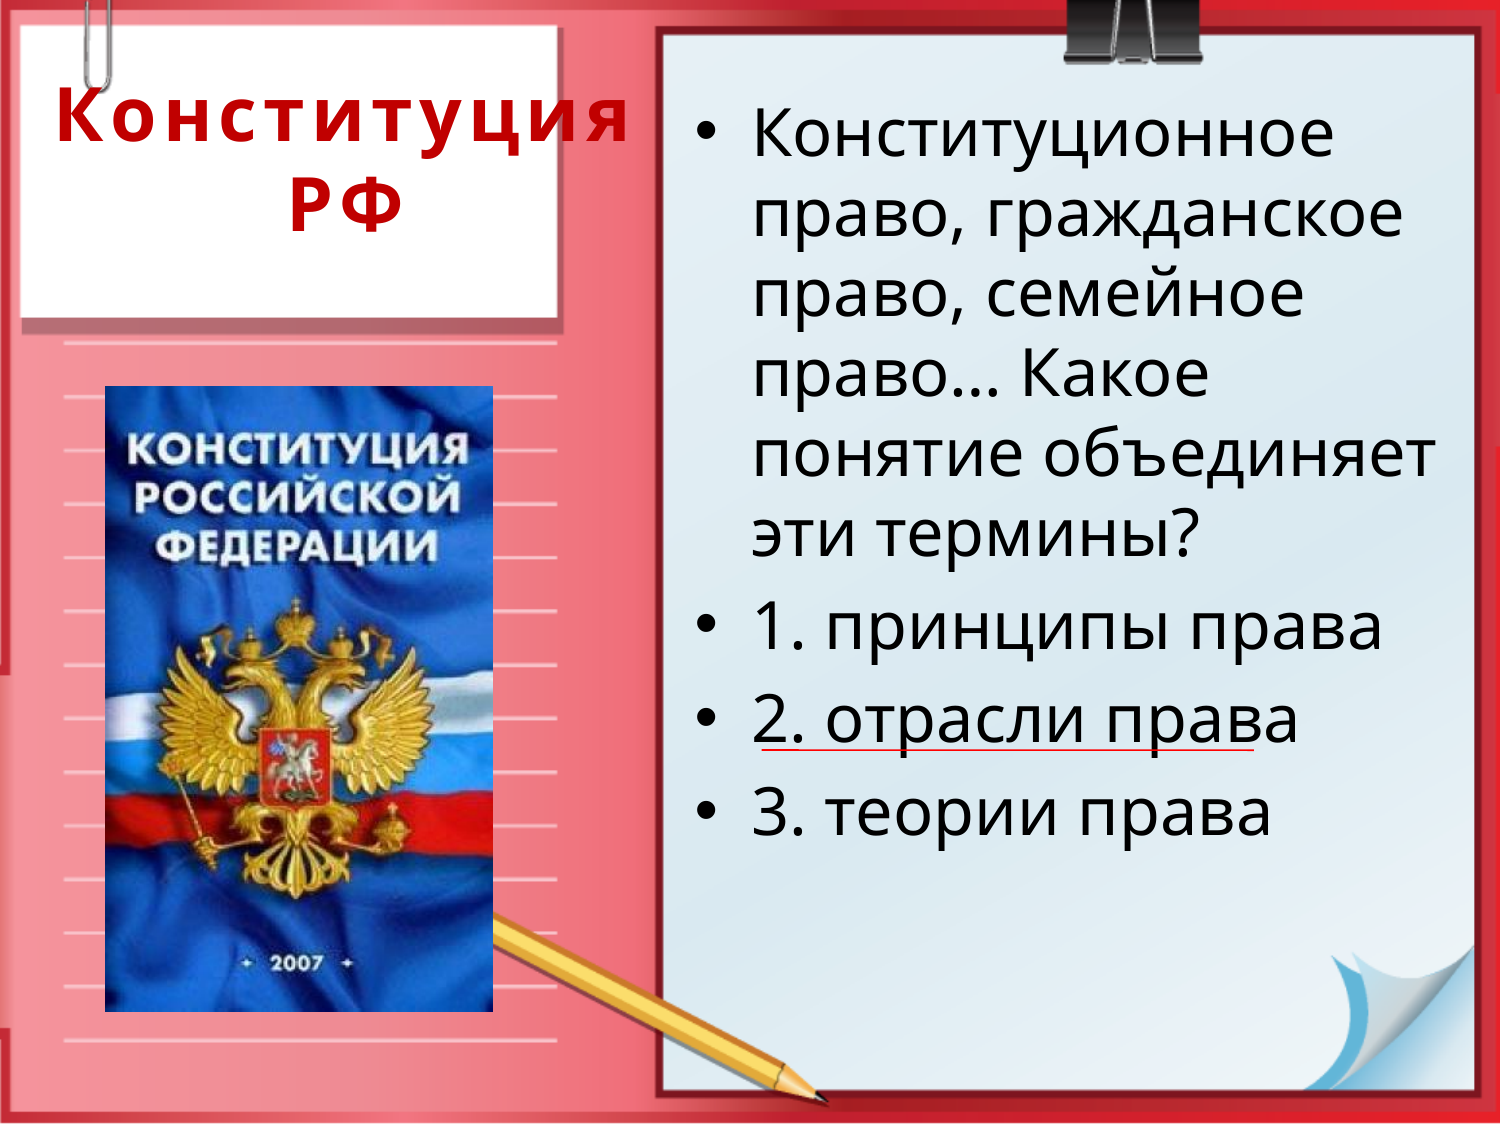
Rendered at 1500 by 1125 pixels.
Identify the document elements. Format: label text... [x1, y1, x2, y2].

title Конституция РФ [23, 58, 668, 317]
list Конституционное право, гражданское право, семейное право… Какое понятие объединяет эти термины? 1. принципы права 2. отрасли права 3. теории права [679, 82, 1465, 1020]
picture [0, 0, 1500, 1125]
